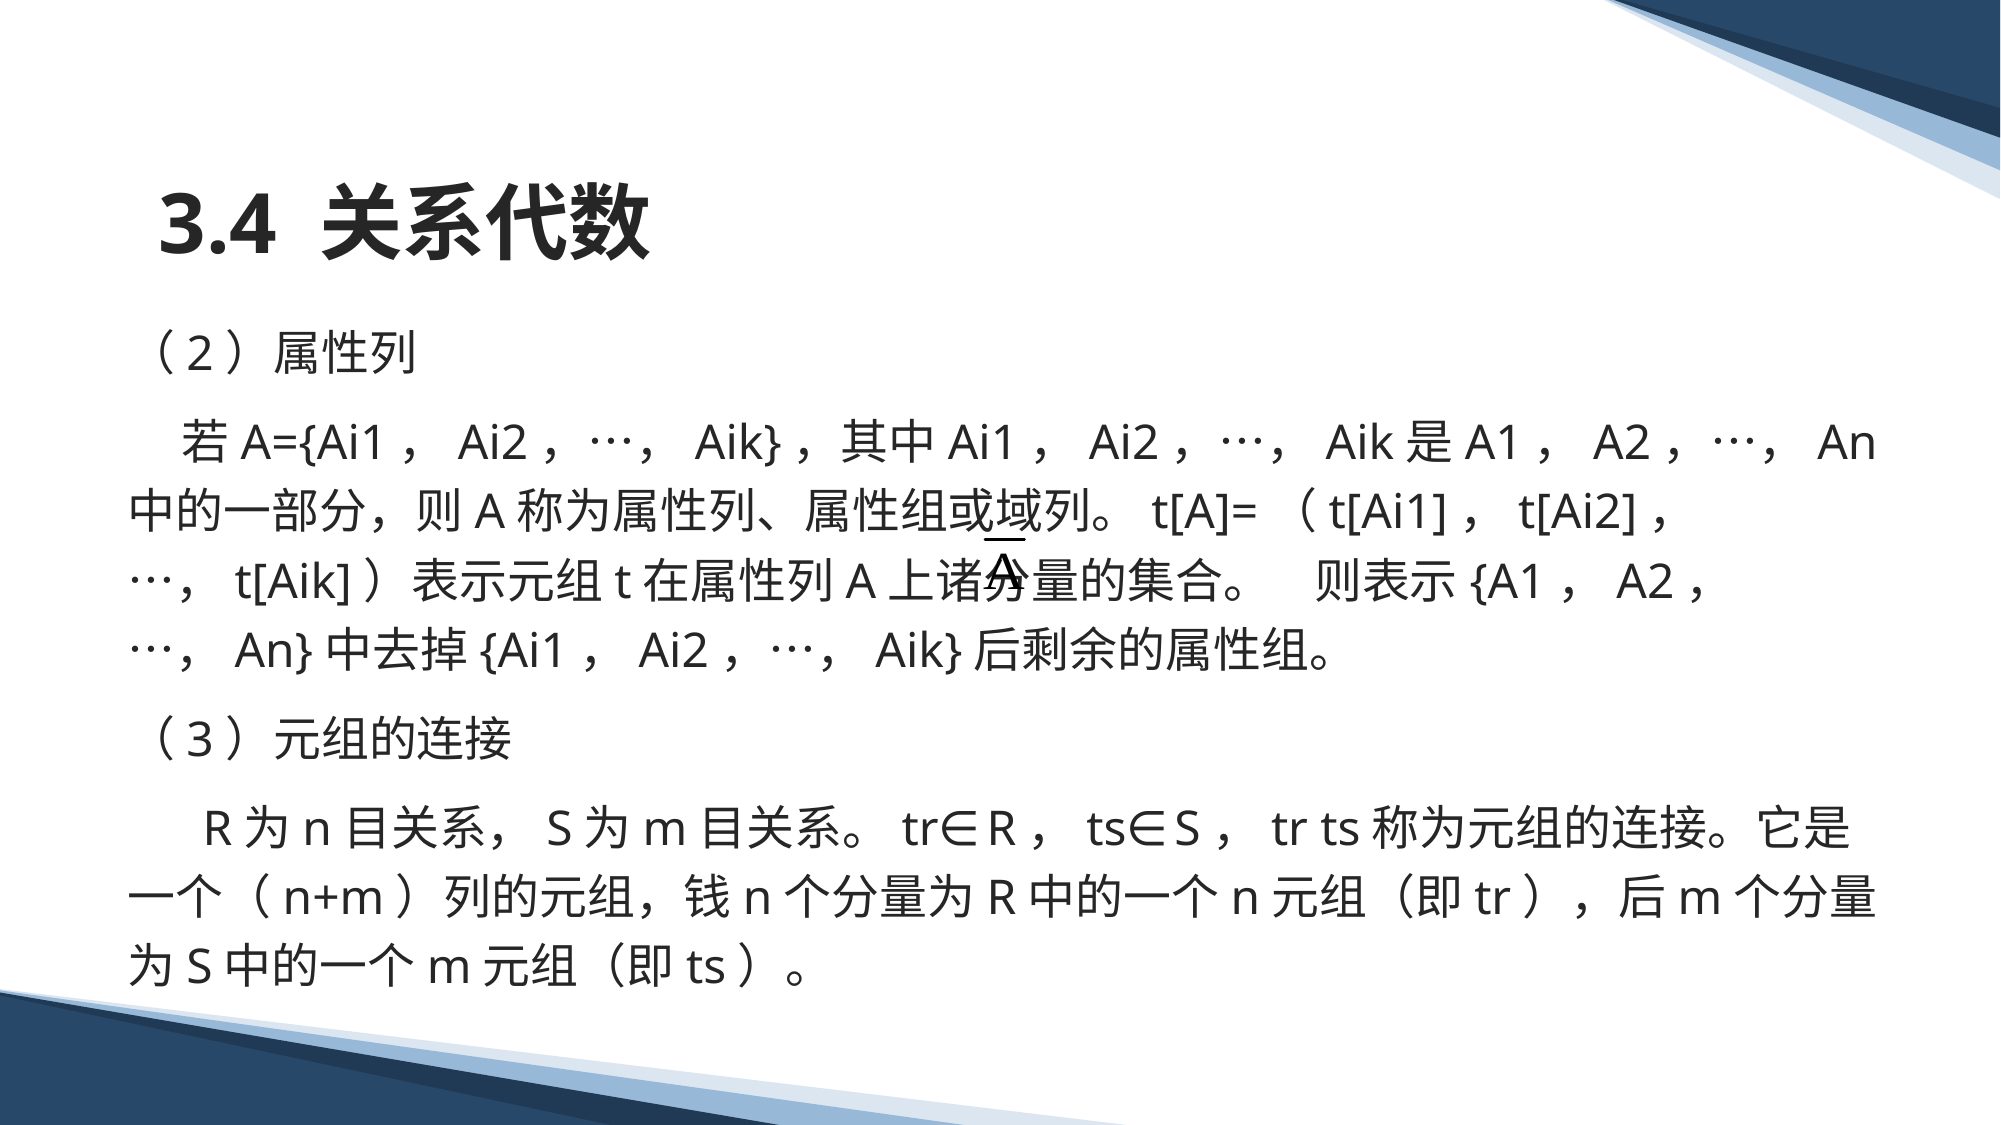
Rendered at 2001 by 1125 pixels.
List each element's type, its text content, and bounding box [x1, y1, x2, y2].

title 3.4 关系代数 [143, 54, 1857, 280]
list （2）属性列 若A={Ai1，Ai2，…，Aik}，其中Ai1，Ai2，…，Aik是A1，A2，…，An中的一部分，则A称为属性列、属性组或域列。t[A]=（t[Ai1]，t[Ai2]，…，t[Aik]）表示元组t在属性列A上诸分量的集合。 则表示{A1，A2，…，An}中去掉{Ai1，Ai2，…，Aik}后剩余的属性组。 （3）元组的连接 R为n目关系，S为m目关系。tr∈R，ts∈S，tr ts称为元组的连接。它是一个（n+m）列的元组，钱n个分量为R中的一个n元组（即tr），后m个分量为S中的一个m元组（即ts）。 [112, 303, 1901, 1013]
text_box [975, 526, 1038, 599]
